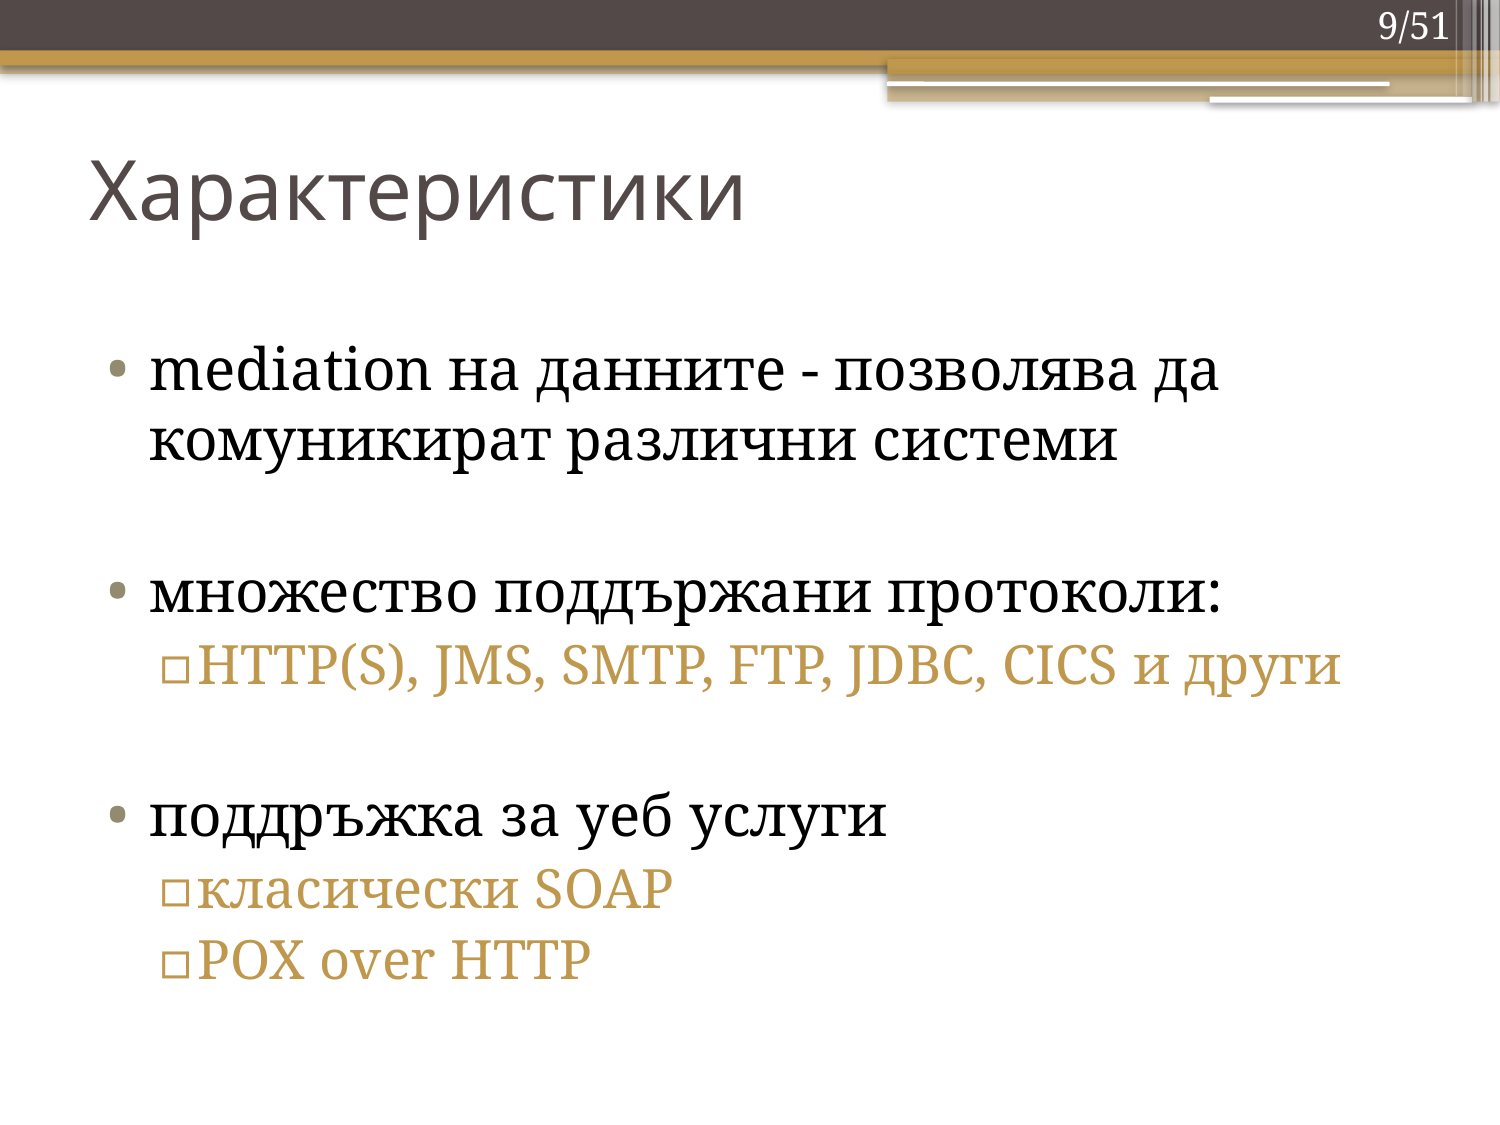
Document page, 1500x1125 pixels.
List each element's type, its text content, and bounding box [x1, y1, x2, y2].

title Характеристики [75, 99, 1425, 275]
slide_number 9/51 [1299, 0, 1466, 61]
list mediation на данните - позволява да комуникират различни системи множество поддържани протоколи: HTTP(S), JMS, SMTP, FTP, JDBC, CICS и други поддръжка за уеб услуги класически SOAP POX over HTTP [75, 324, 1475, 1100]
